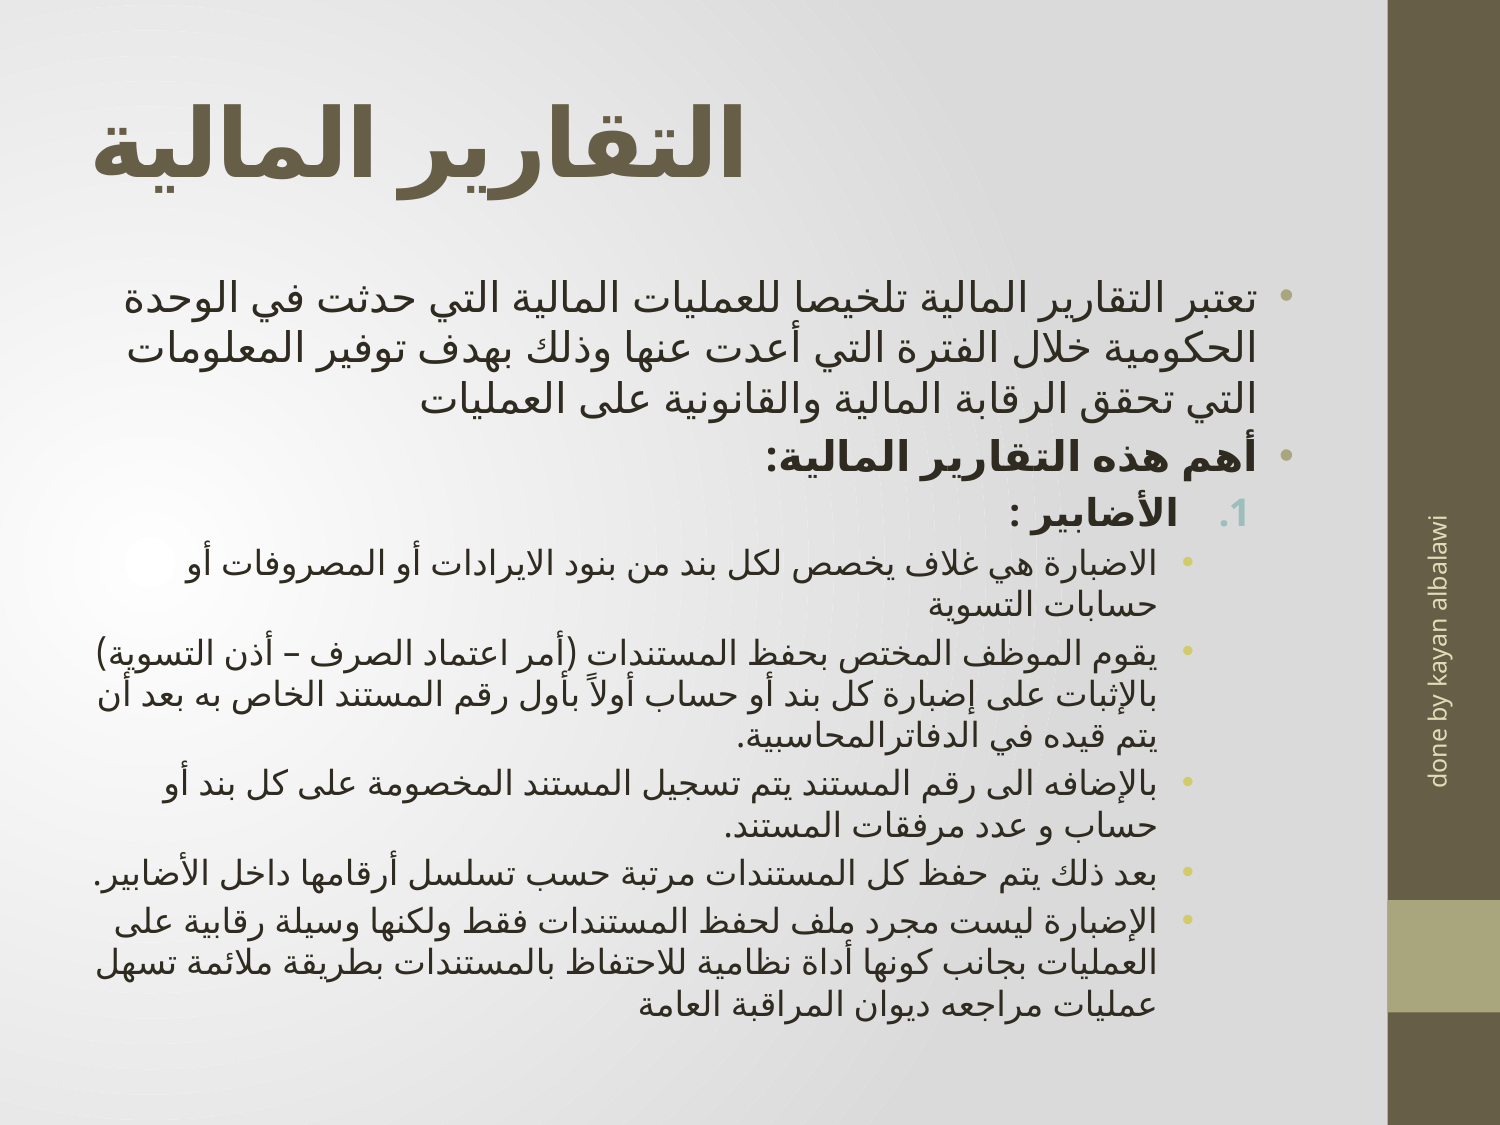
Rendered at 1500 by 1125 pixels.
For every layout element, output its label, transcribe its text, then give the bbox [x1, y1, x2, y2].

list تعتبر التقارير المالية تلخيصا للعمليات المالية التي حدثت في الوحدة الحكومية خلال الفترة التي أعدت عنها وذلك بهدف توفير المعلومات التي تحقق الرقابة المالية والقانونية على العمليات أهم هذه التقارير المالية: الأضابير : الاضبارة هي غلاف يخصص لكل بند من بنود الايرادات أو المصروفات أو حسابات التسوية يقوم الموظف المختص بحفظ المستندات (أمر اعتماد الصرف – أذن التسوية) بالإثبات على إضبارة كل بند أو حساب أولاً بأول رقم المستند الخاص به بعد أن يتم قيده في الدفاترالمحاسبية. بالإضافه الى رقم المستند يتم تسجيل المستند المخصومة على كل بند أو حساب و عدد مرفقات المستند. بعد ذلك يتم حفظ كل المستندات مرتبة حسب تسلسل أرقامها داخل الأضابير. الإضبارة ليست مجرد ملف لحفظ المستندات فقط ولكنها وسيلة رقابية على العمليات بجانب كونها أداة نظامية للاحتفاظ بالمستندات بطريقة ملائمة تسهل عمليات مراجعه ديوان المراقبة العامة [75, 262, 1325, 1050]
footer done by kayan albalawi [1408, 500, 1469, 889]
title التقارير المالية [75, 45, 1325, 233]
